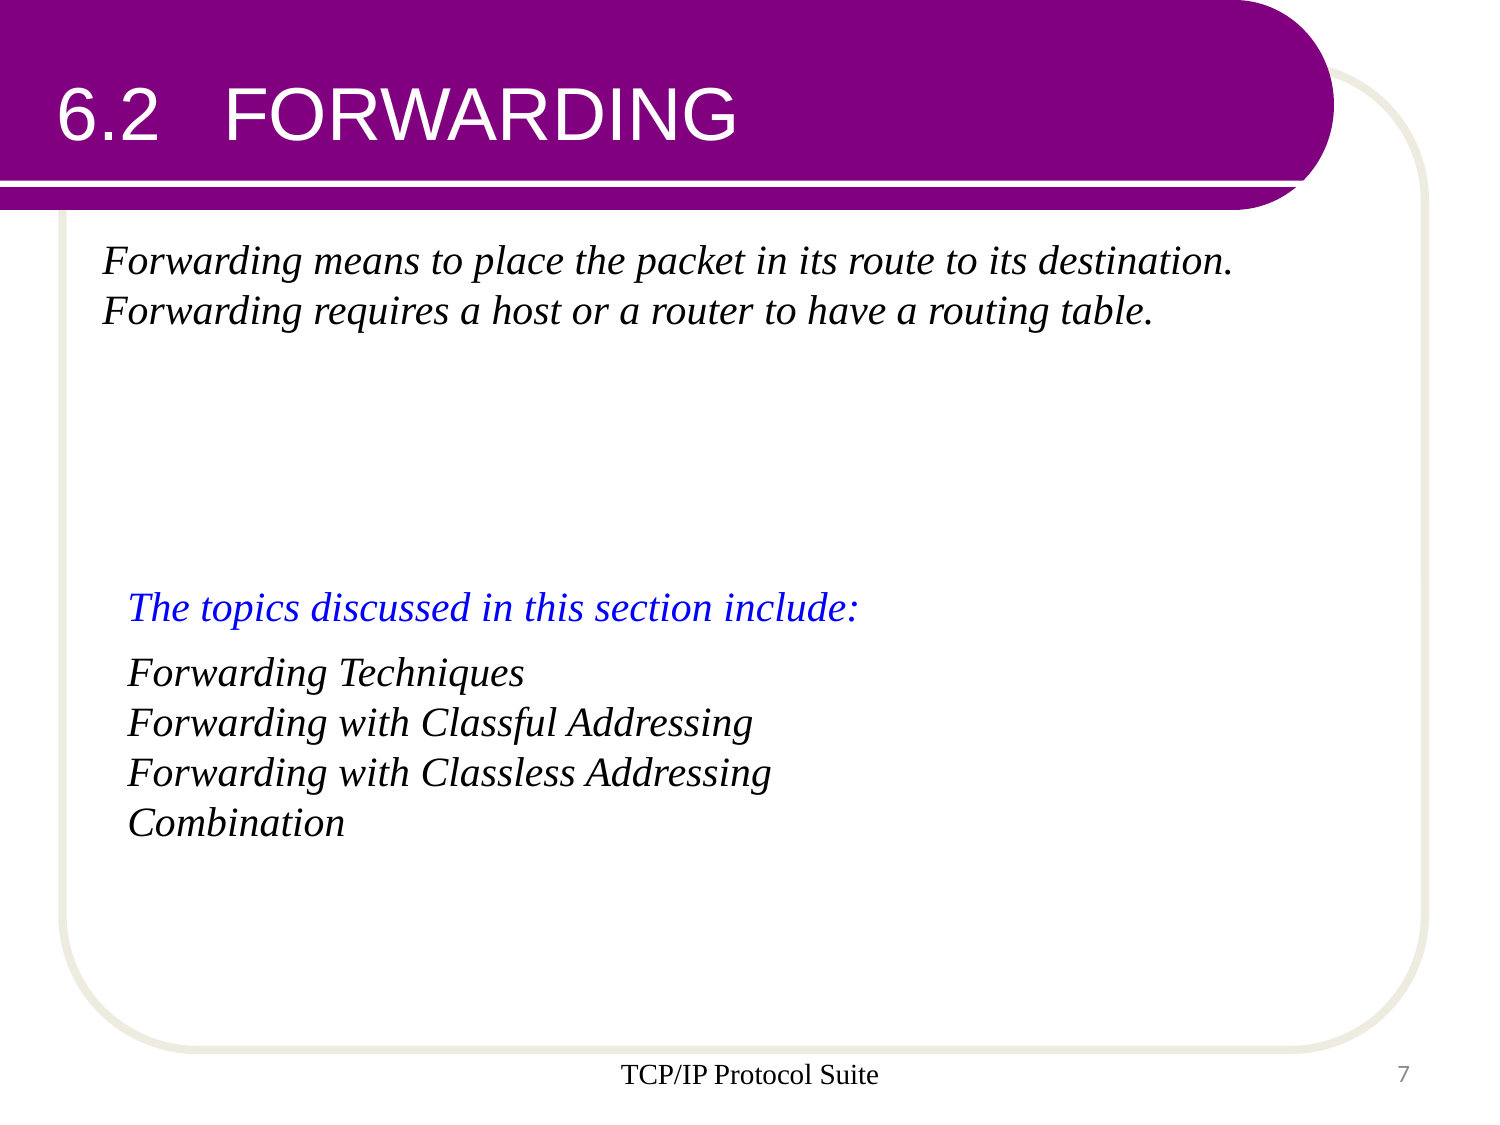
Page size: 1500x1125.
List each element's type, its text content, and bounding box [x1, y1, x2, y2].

slide_number 7 [1074, 1056, 1425, 1103]
footer TCP/IP Protocol Suite [512, 1058, 988, 1103]
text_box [0, 0, 1426, 1051]
